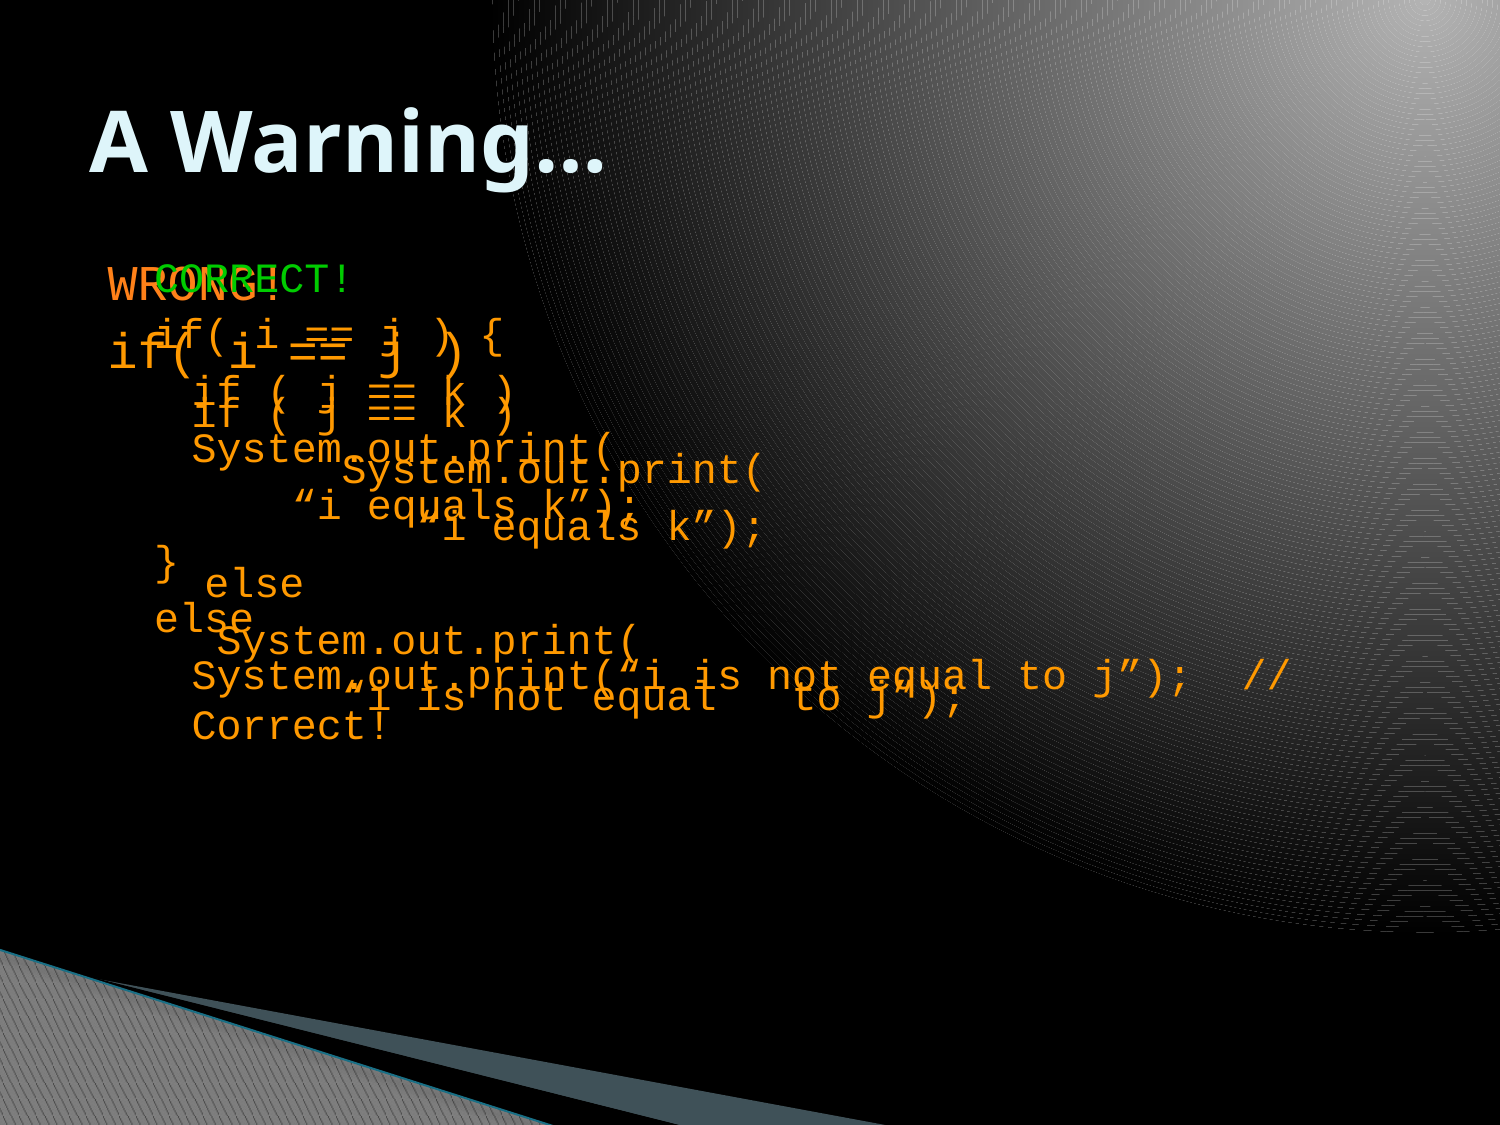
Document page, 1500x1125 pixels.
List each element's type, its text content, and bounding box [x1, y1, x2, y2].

list CORRECT! if( i == j ) { if ( j == k ) System.out.print( “i equals k”); } else System.out.print(“i is not equal to j”); // Correct! [75, 243, 1425, 986]
title A Warning… [75, 45, 1425, 233]
picture [0, 952, 543, 1125]
